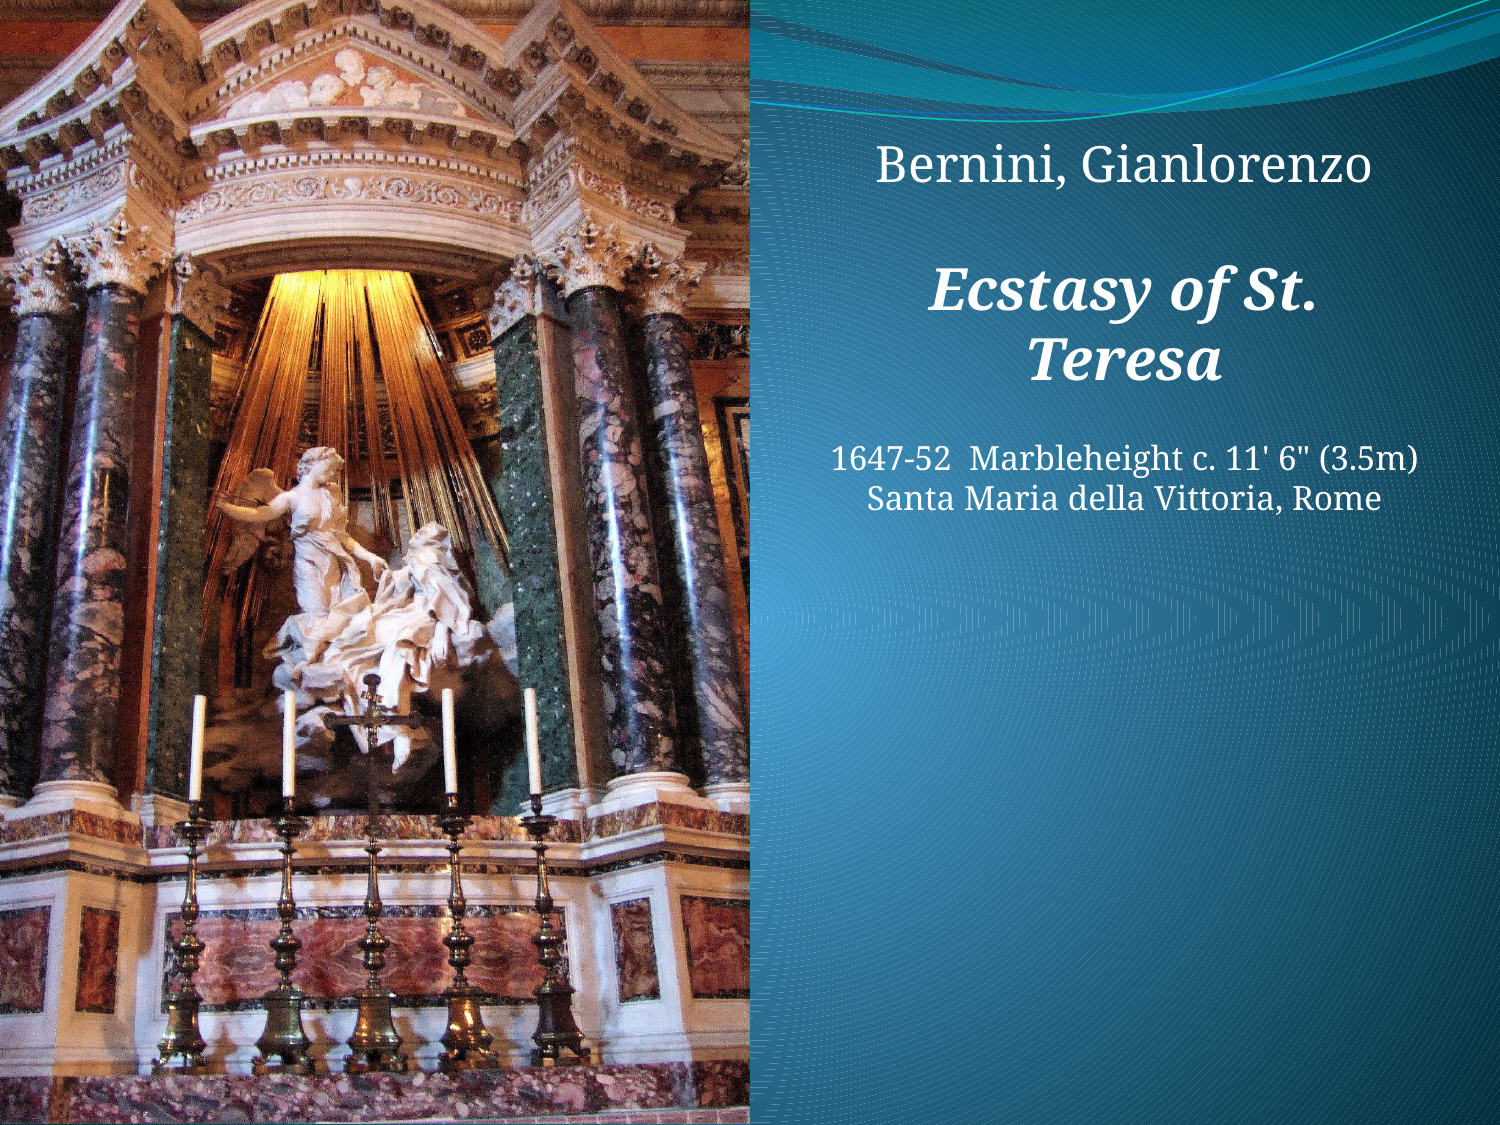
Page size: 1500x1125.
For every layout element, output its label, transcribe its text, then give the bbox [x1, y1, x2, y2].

text_box Bernini, Gianlorenzo Ecstasy of St. Teresa 1647-52 Marbleheight c. 11' 6" (3.5m) Santa Maria della Vittoria, Rome [812, 124, 1438, 525]
picture [0, 0, 751, 1125]
